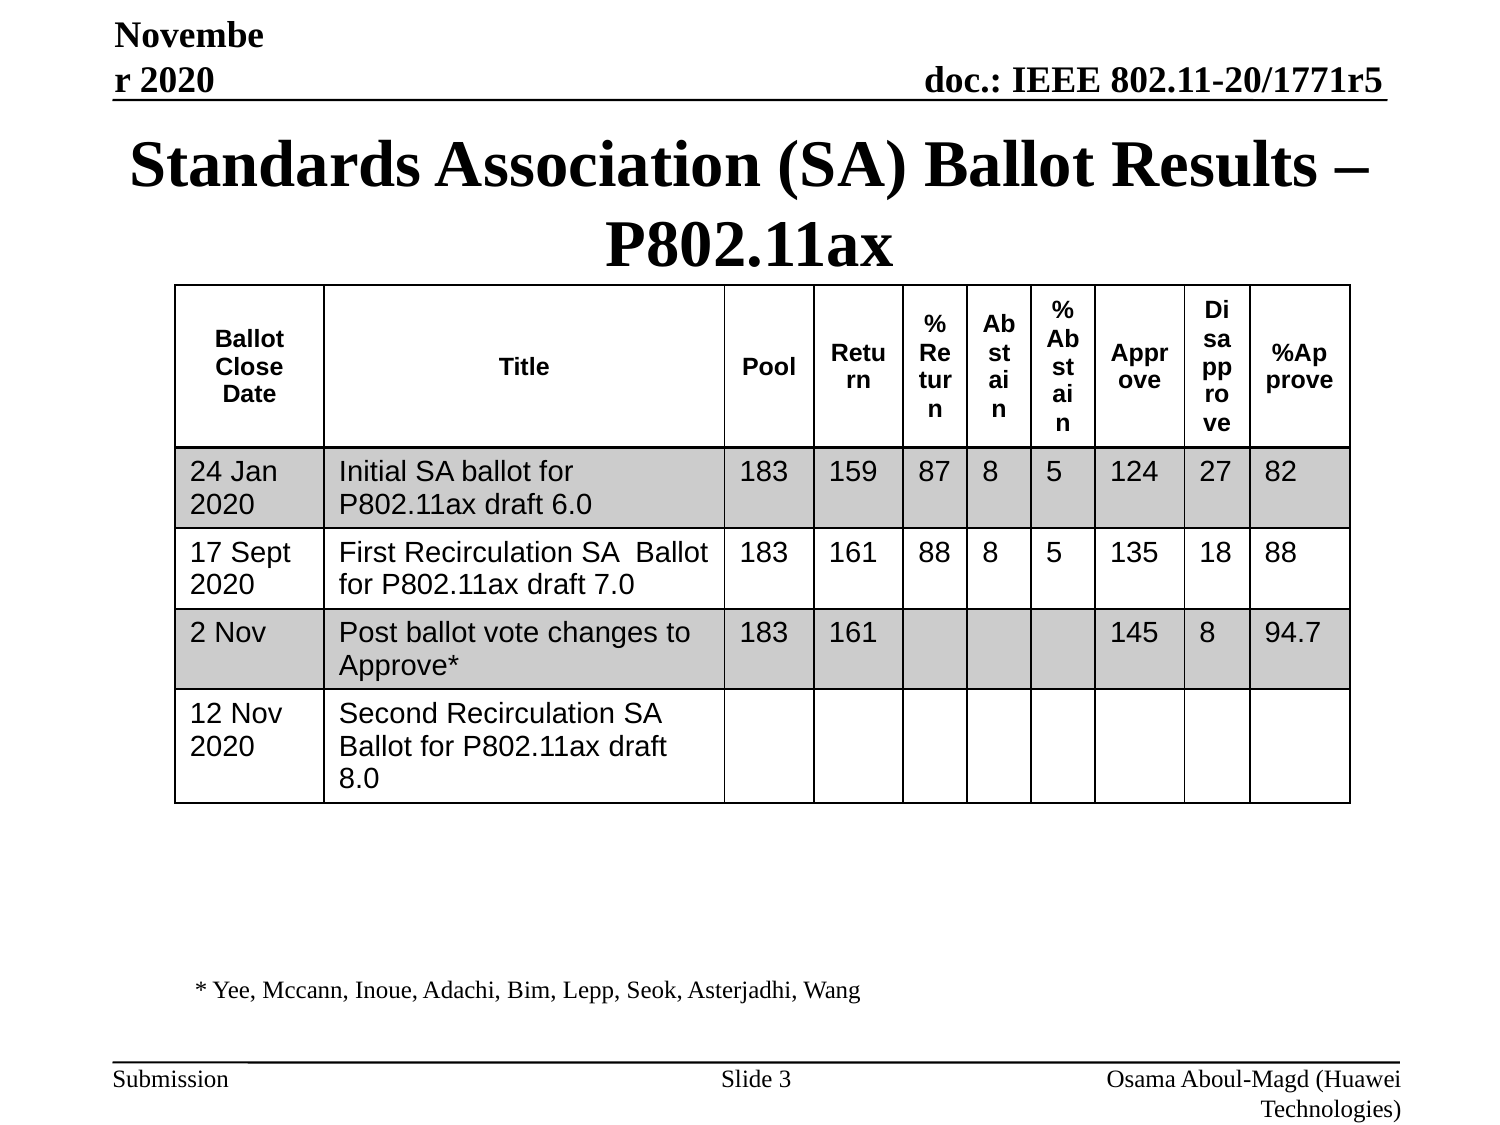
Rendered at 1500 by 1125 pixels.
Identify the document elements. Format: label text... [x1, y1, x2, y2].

table_cell [904, 690, 966, 802]
table_cell 12 Nov 2020 [176, 690, 323, 802]
table_header Return [815, 286, 902, 446]
table_header Disapprove [1185, 286, 1249, 446]
table_cell [904, 610, 966, 688]
table_cell First Recirculation SA Ballot for P802.11ax draft 7.0 [325, 529, 724, 608]
table_cell 82 [1251, 449, 1349, 527]
table_cell 135 [1096, 529, 1184, 608]
footer Osama Aboul-Magd (Huawei Technologies) [1092, 1061, 1402, 1093]
table_cell Initial SA ballot for P802.11ax draft 6.0 [325, 449, 724, 527]
table_cell 161 [815, 529, 902, 608]
title Standards Association (SA) Ballot Results – P802.11ax [112, 112, 1388, 288]
table_cell 145 [1096, 610, 1184, 688]
table_cell [1032, 610, 1094, 688]
table_cell 8 [968, 529, 1030, 608]
table_header Abstain [968, 286, 1030, 446]
table_header %Abstain [1032, 286, 1094, 446]
table_cell 18 [1185, 529, 1249, 608]
table_header Ballot Close Date [176, 286, 323, 446]
table_cell 161 [815, 610, 902, 688]
table_header Pool [725, 286, 813, 446]
table_cell Post ballot vote changes to Approve* [325, 610, 724, 688]
table_cell 2 Nov [176, 610, 323, 688]
table_cell 27 [1185, 449, 1249, 527]
table_header %Approve [1251, 286, 1349, 446]
table_cell [968, 610, 1030, 688]
table_cell [1251, 690, 1349, 802]
table_cell 5 [1032, 449, 1094, 527]
table_cell [1185, 690, 1249, 802]
table_cell 8 [1185, 610, 1249, 688]
table_cell [1032, 690, 1094, 802]
table_cell 124 [1096, 449, 1184, 527]
table_cell 88 [1251, 529, 1349, 608]
table_cell 5 [1032, 529, 1094, 608]
table_cell 17 Sept 2020 [176, 529, 323, 608]
table_cell 24 Jan 2020 [176, 449, 323, 527]
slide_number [114, 54, 270, 101]
table_header %Return [904, 286, 966, 446]
table_cell [815, 690, 902, 802]
table_header Title [325, 286, 724, 446]
table_cell 8 [968, 449, 1030, 527]
table_cell 87 [904, 449, 966, 527]
table_cell 159 [815, 449, 902, 527]
table_cell [725, 690, 813, 802]
table_cell [968, 690, 1030, 802]
table_cell 183 [725, 610, 813, 688]
table_cell 94.7 [1251, 610, 1349, 688]
table_header Approve [1096, 286, 1184, 446]
table_cell 183 [725, 529, 813, 608]
table_cell 88 [904, 529, 966, 608]
slide_number Slide 3 [712, 1061, 800, 1093]
table_cell Second Recirculation SA Ballot for P802.11ax draft 8.0 [325, 690, 724, 802]
text_box * Yee, Mccann, Inoue, Adachi, Bim, Lepp, Seok, Asterjadhi, Wang [179, 966, 877, 1012]
table_cell 183 [725, 449, 813, 527]
table_cell [1096, 690, 1184, 802]
